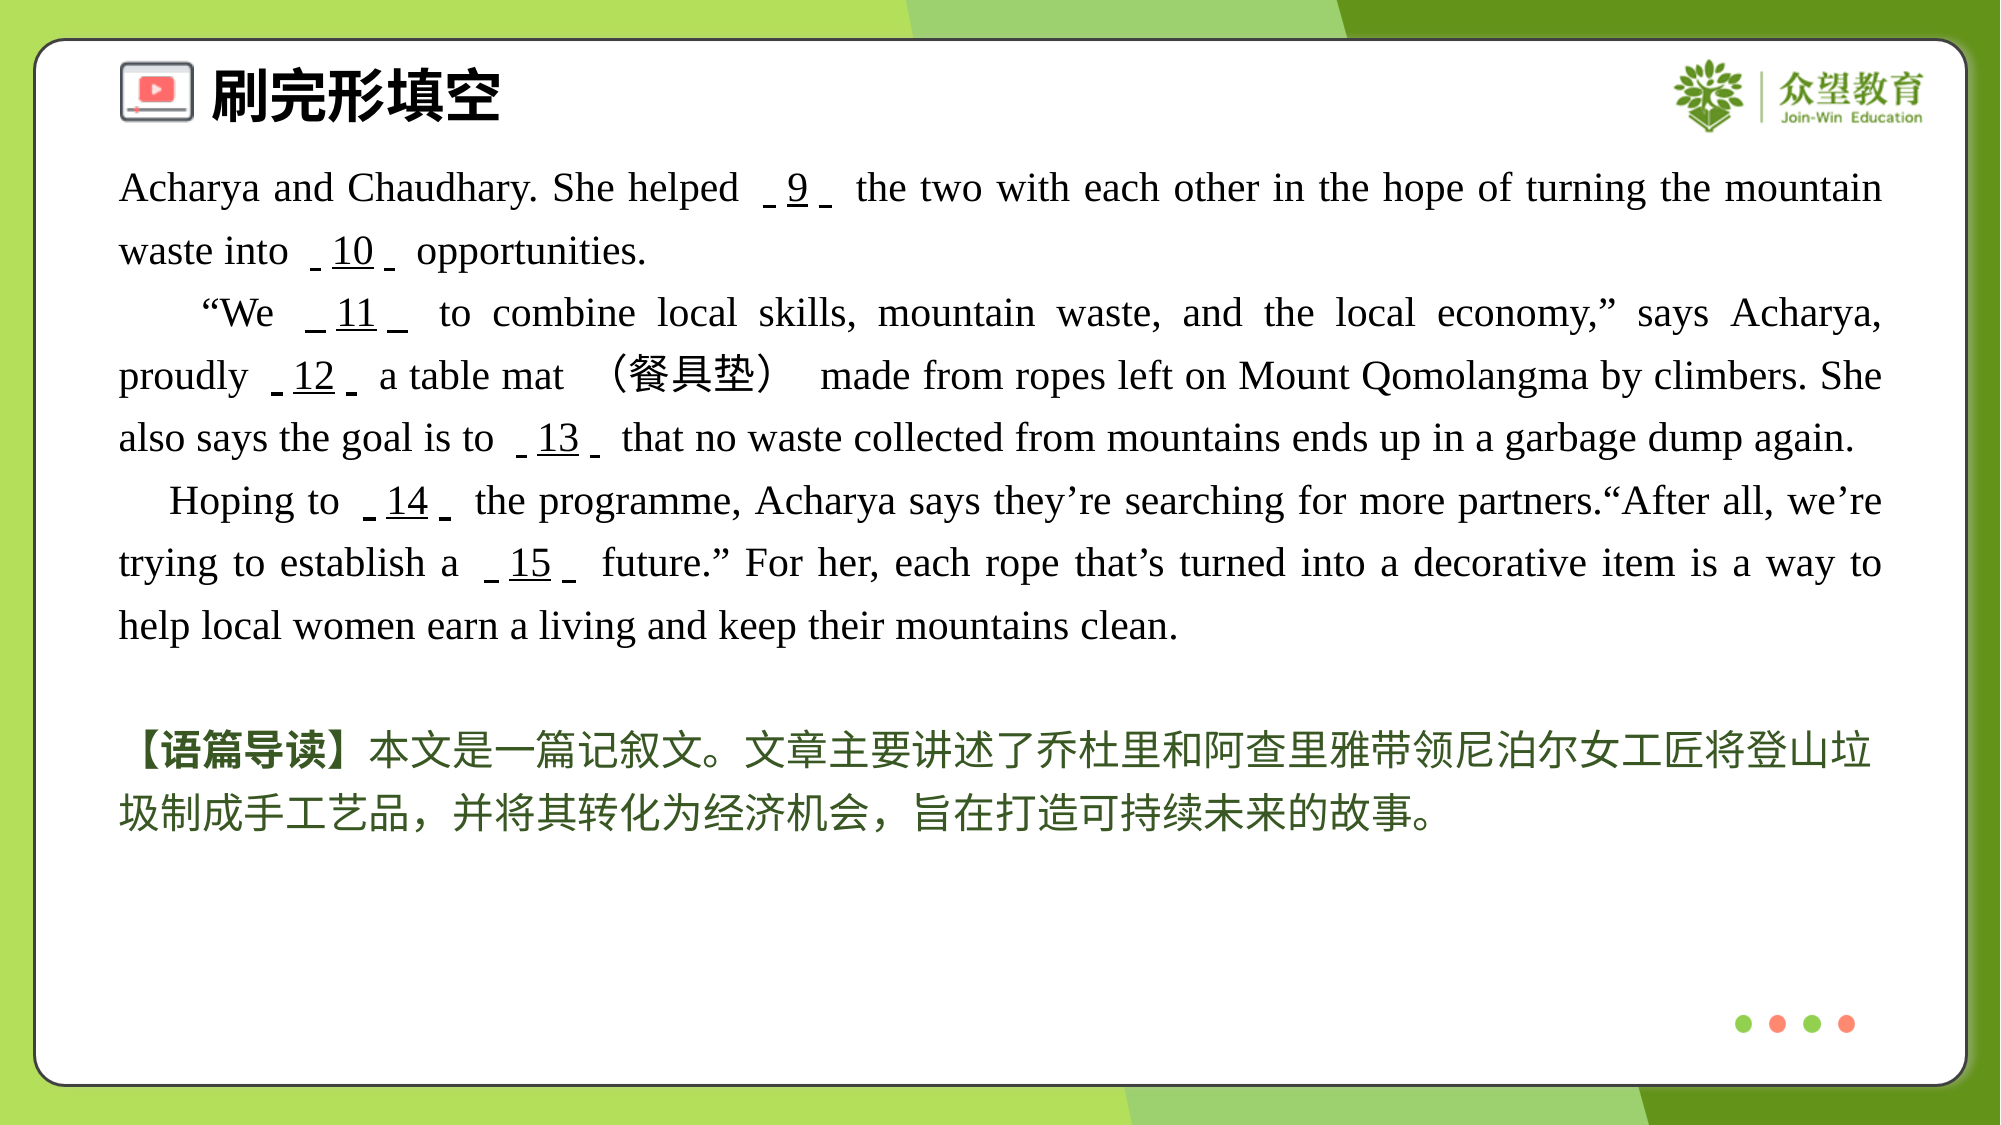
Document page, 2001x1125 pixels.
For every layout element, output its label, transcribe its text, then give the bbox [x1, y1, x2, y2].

picture [0, 0, 2000, 1125]
text_box 【语篇导读】本文是一篇记叙文。文章主要讲述了乔杜里和阿查里雅带领尼泊尔女工匠将登山垃圾制成手工艺品，并将其转化为经济机会，旨在打造可持续未来的故事。 [118, 711, 1883, 832]
text_box Acharya and Chaudhary. She helped . .9. . the two with each other in the hope of turning the mountain waste into . .10. . opportunities. “We . .11. . to combine local skills, mountain waste, and the local economy,” says Acharya, proudly . .12. . a table mat （餐具垫） made from ropes left on Mount Qomolangma by climbers. She also says the goal is to . .13. . that no waste collected from mountains ends up in a garbage dump again. Hoping to . .14. . the programme, Acharya says they’re searching for more partners.“After all, we’re trying to establish a . .15. . future.” For her, each rope that’s turned into a decorative item is a way to help local women earn a living and keep their mountains clean. [118, 147, 1883, 705]
